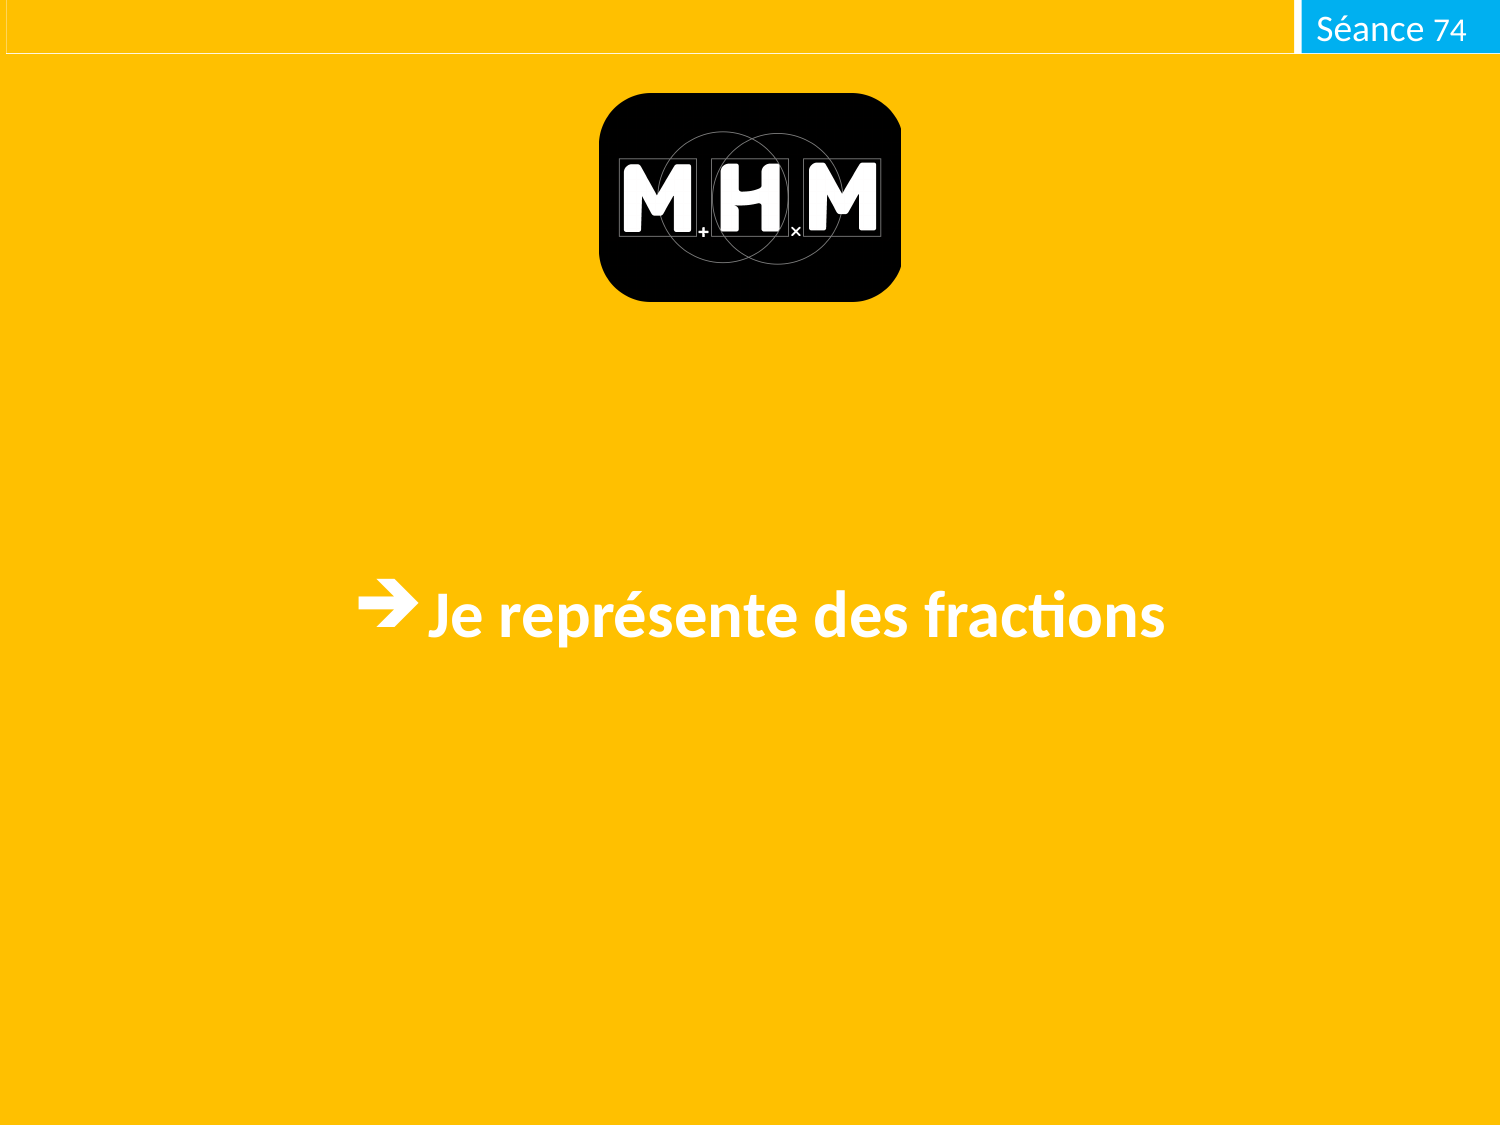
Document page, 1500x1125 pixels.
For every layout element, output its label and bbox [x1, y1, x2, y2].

text_box [0, 54, 1500, 1125]
